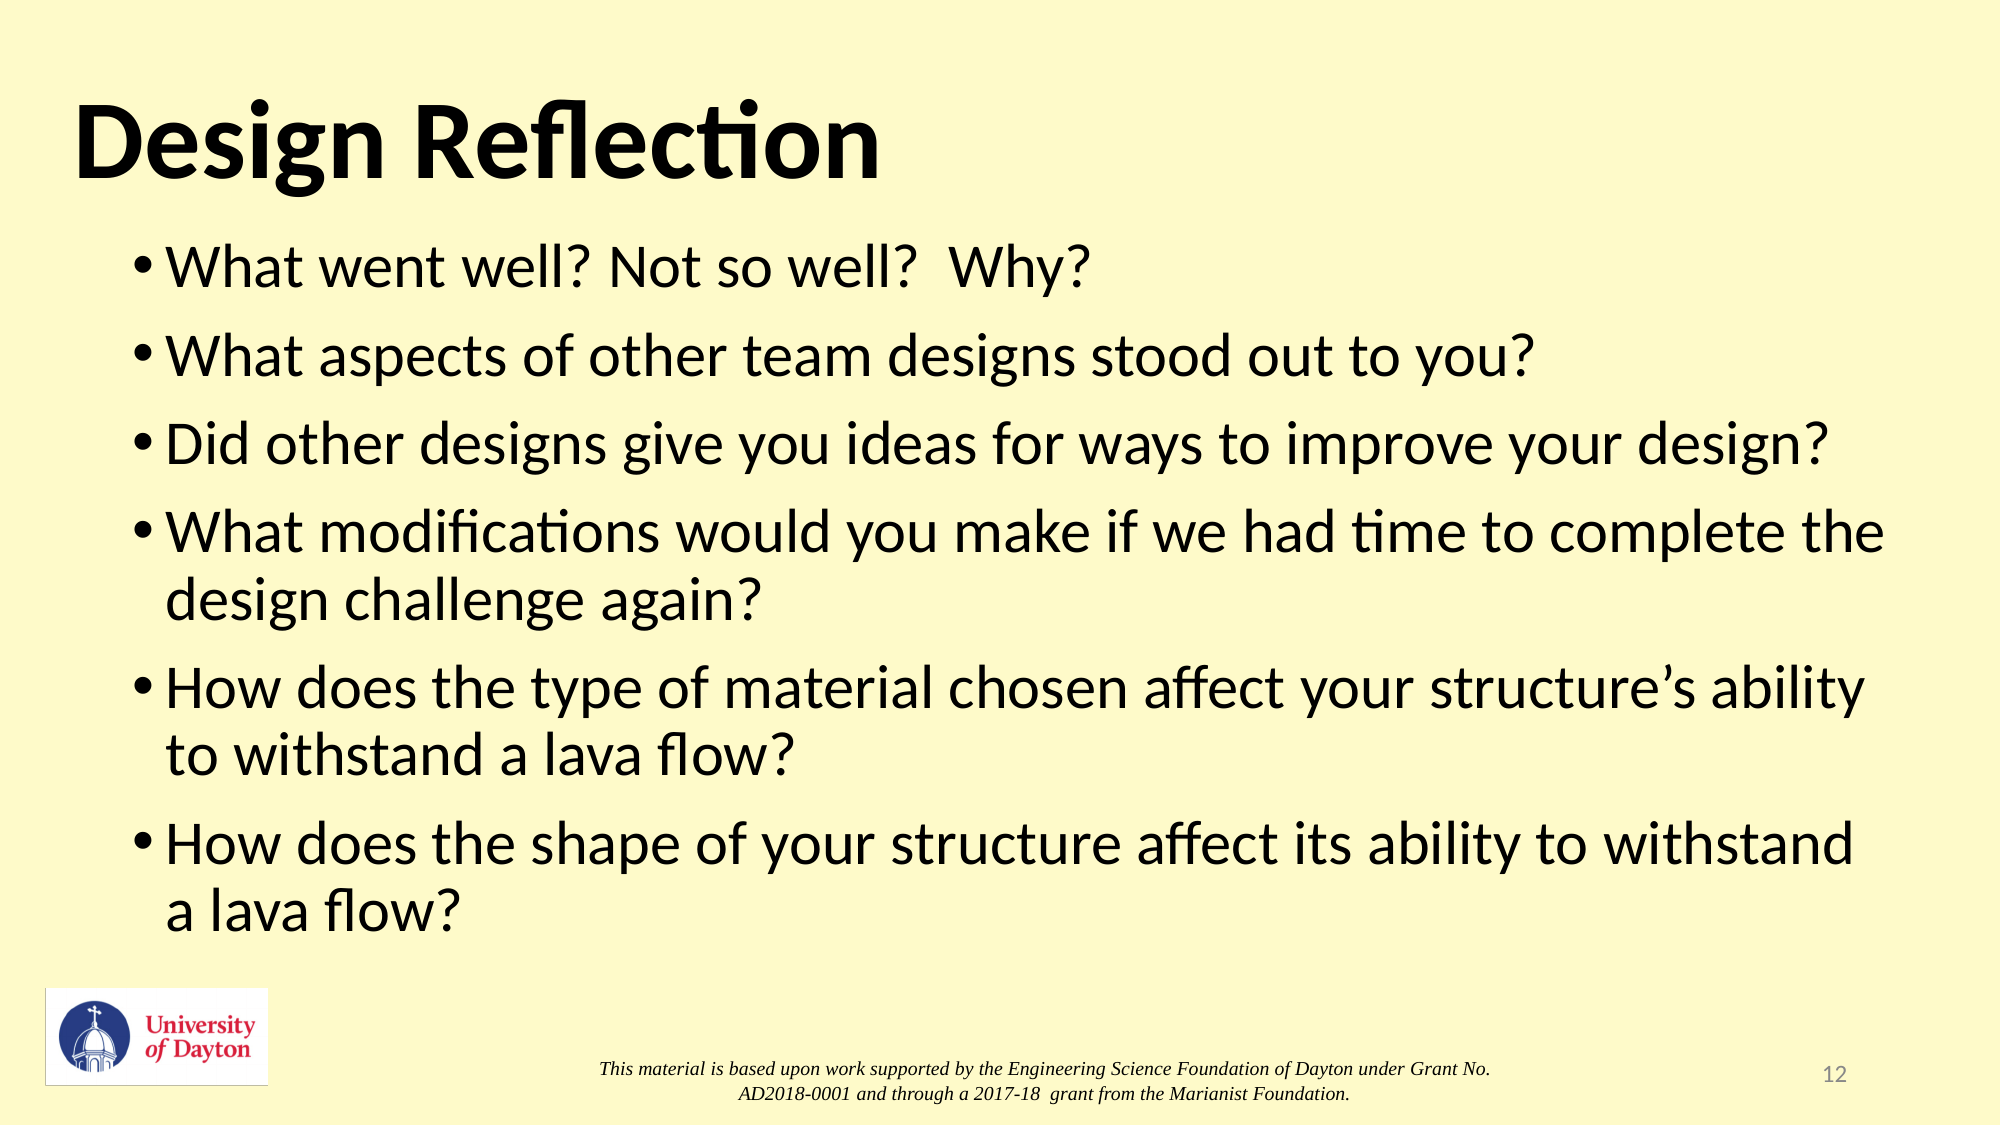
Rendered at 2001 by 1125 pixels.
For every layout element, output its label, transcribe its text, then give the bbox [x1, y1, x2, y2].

title Design Reflection [58, 61, 1784, 223]
list What went well? Not so well? Why? What aspects of other team designs stood out to you? Did other designs give you ideas for ways to improve your design? What modifications would you make if we had time to complete the design challenge again? How does the type of material chosen affect your structure’s ability to withstand a lava flow? How does the shape of your structure affect its ability to withstand a lava flow? [113, 226, 1914, 1073]
picture [5, 841, 307, 1125]
